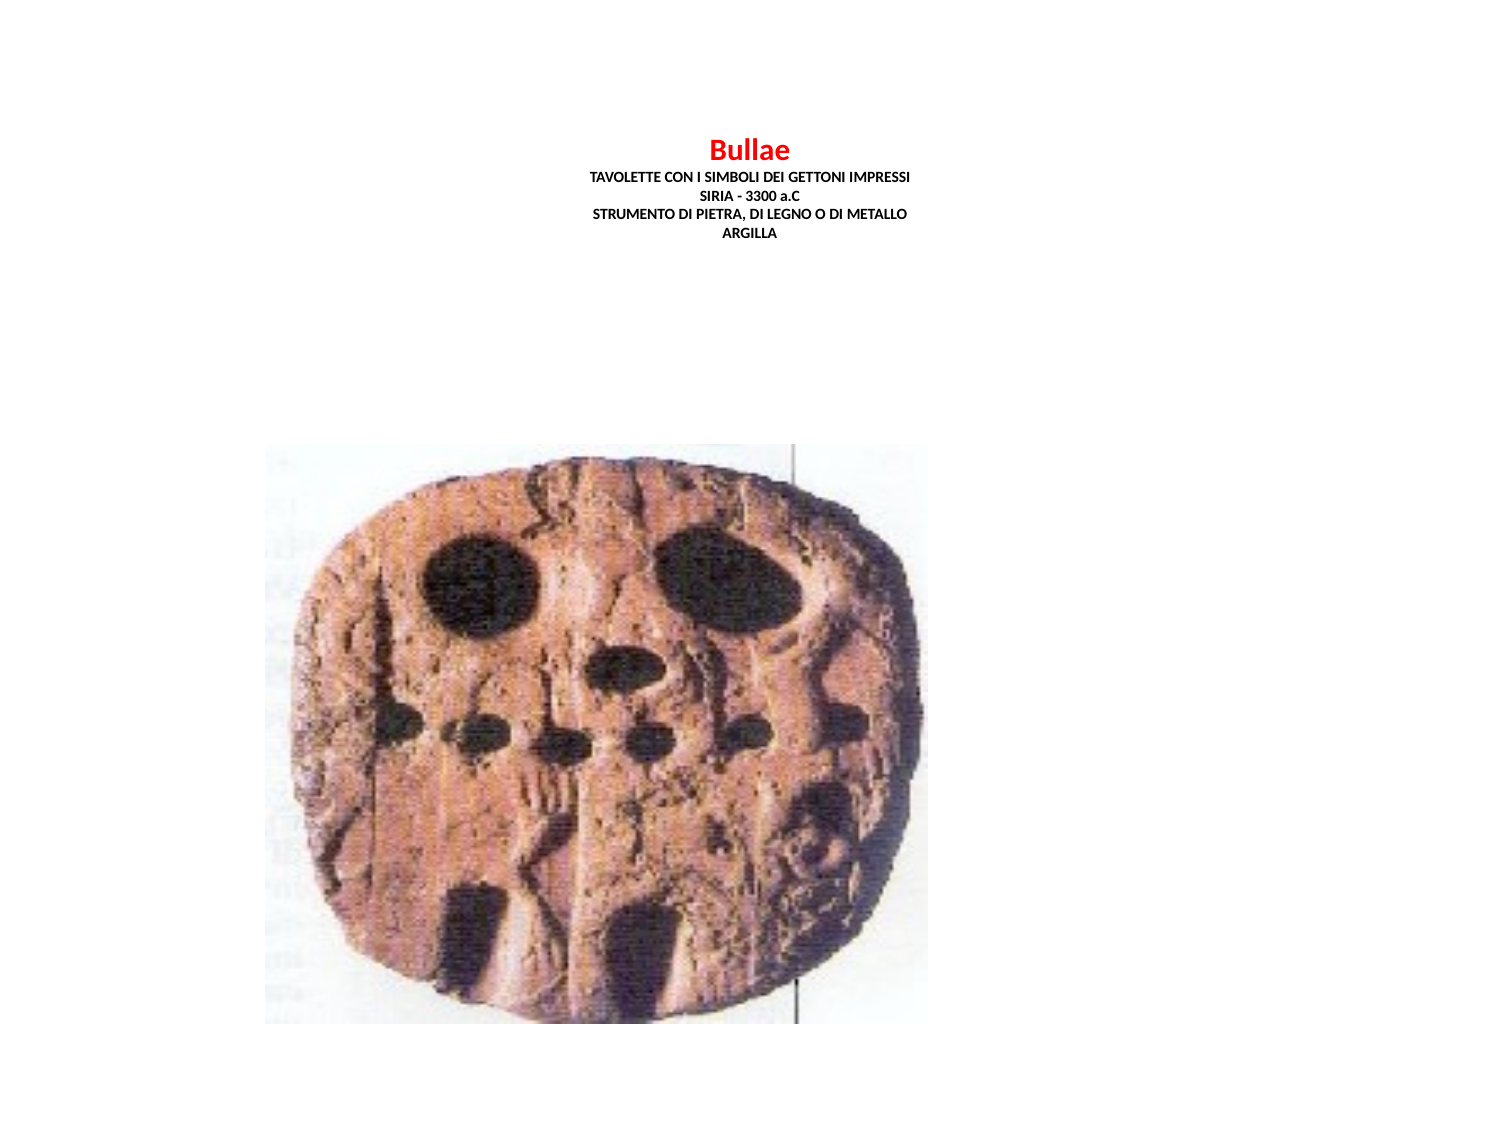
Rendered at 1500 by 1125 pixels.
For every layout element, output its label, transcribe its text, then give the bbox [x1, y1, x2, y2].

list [265, 444, 928, 1024]
title Bullae TAVOLETTE CON I SIMBOLI DEI GETTONI IMPRESSI SIRIA - 3300 a.C STRUMENTO DI PIETRA, DI LEGNO O DI METALLO ARGILLA [75, 45, 1425, 327]
